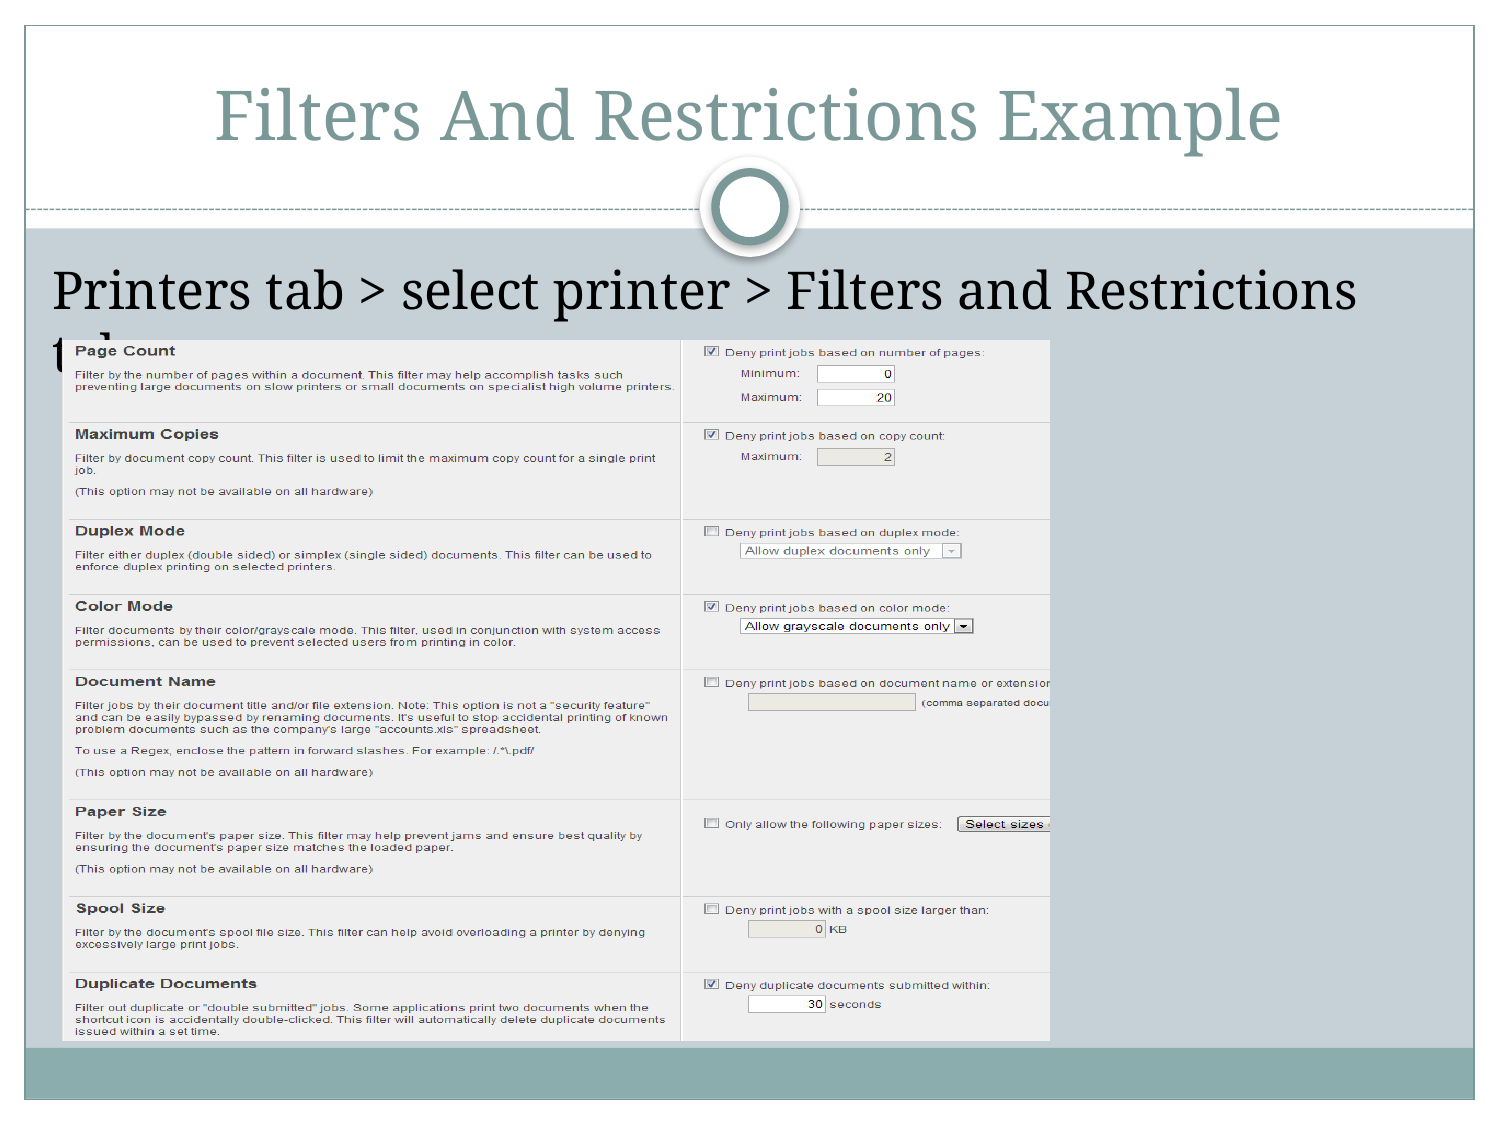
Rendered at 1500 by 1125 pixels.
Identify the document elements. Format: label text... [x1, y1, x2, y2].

title Filters And Restrictions Example [49, 37, 1450, 162]
picture [62, 340, 1051, 1041]
list Printers tab > select printer > Filters and Restrictions tab [37, 250, 1450, 1001]
